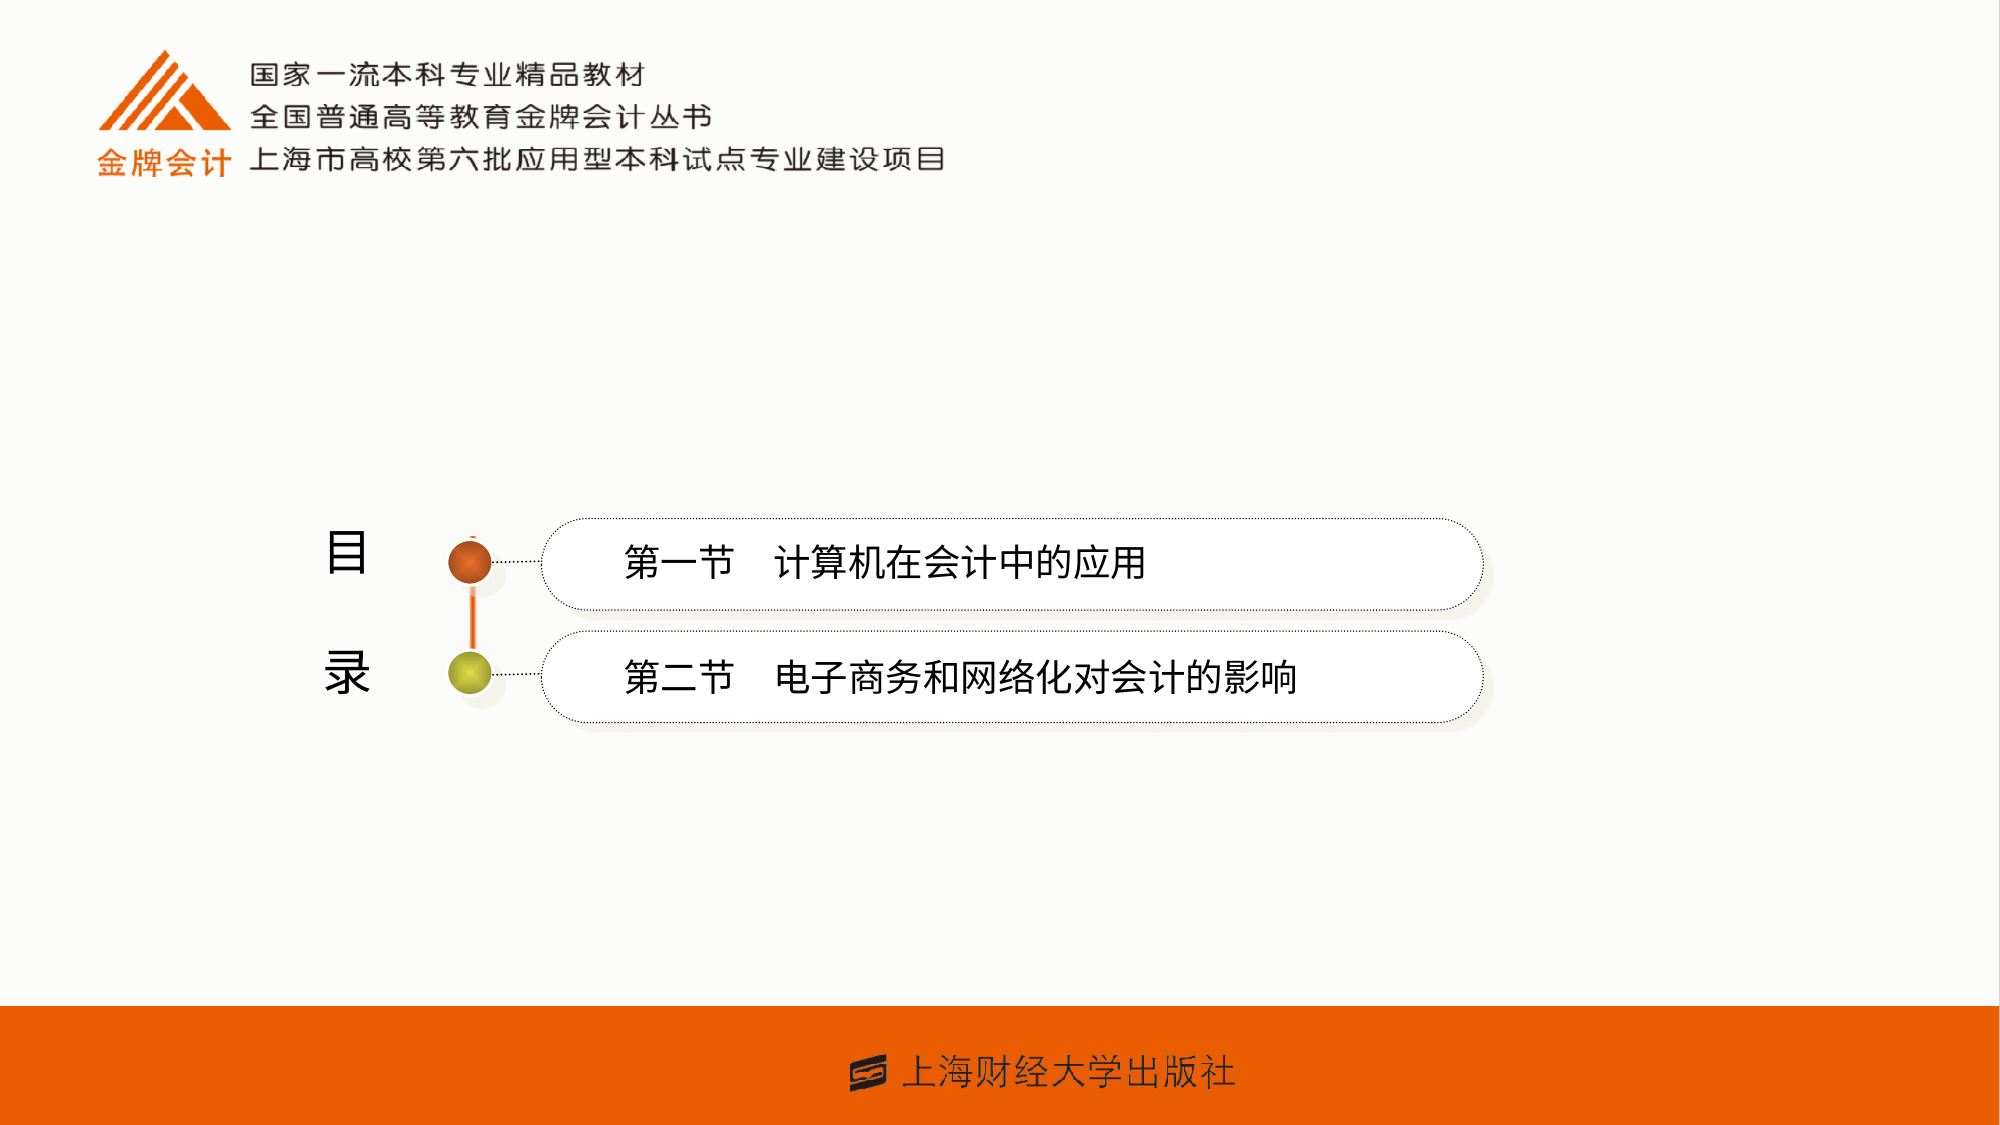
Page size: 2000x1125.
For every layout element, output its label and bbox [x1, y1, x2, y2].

text_box [437, 518, 1484, 723]
list [0, 0, 2000, 1125]
